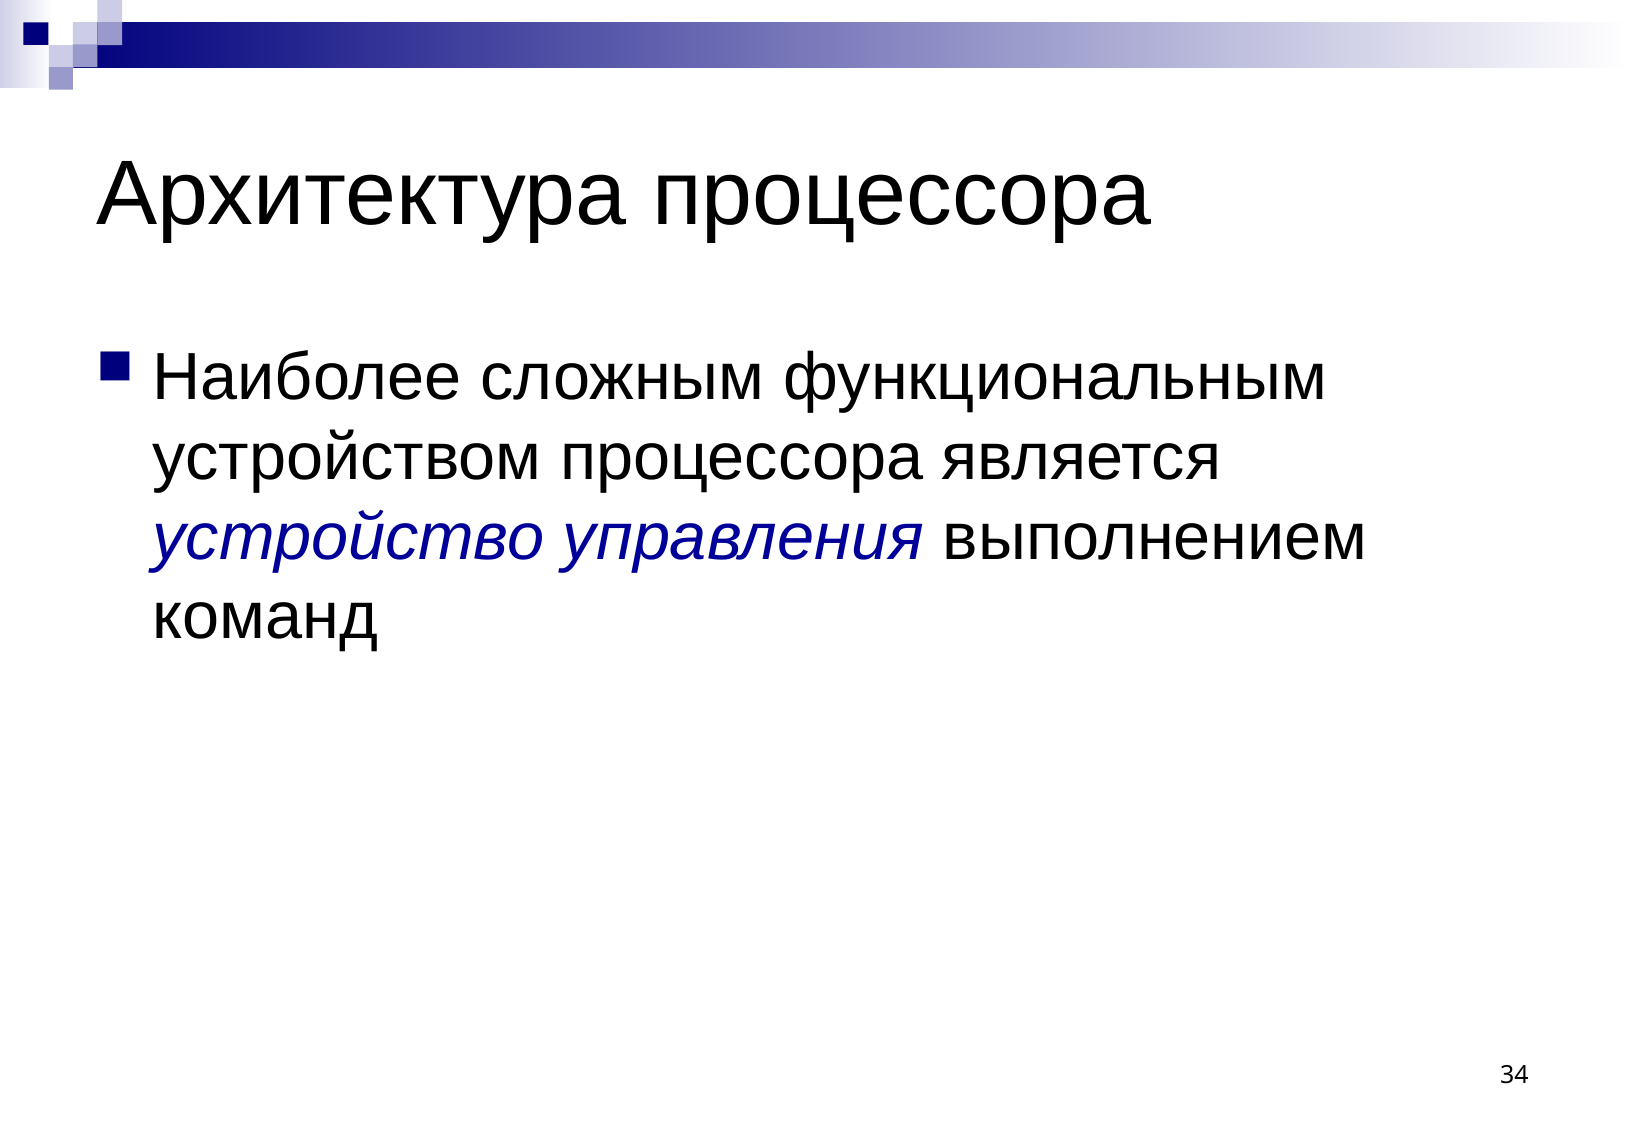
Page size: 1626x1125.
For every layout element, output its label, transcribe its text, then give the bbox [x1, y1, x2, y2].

title Архитектура процессора [81, 75, 1544, 300]
list Наиболее сложным функциональным устройством процессора является устройство управления выполнением команд [81, 324, 1544, 963]
slide_number 34 [1164, 1025, 1544, 1100]
